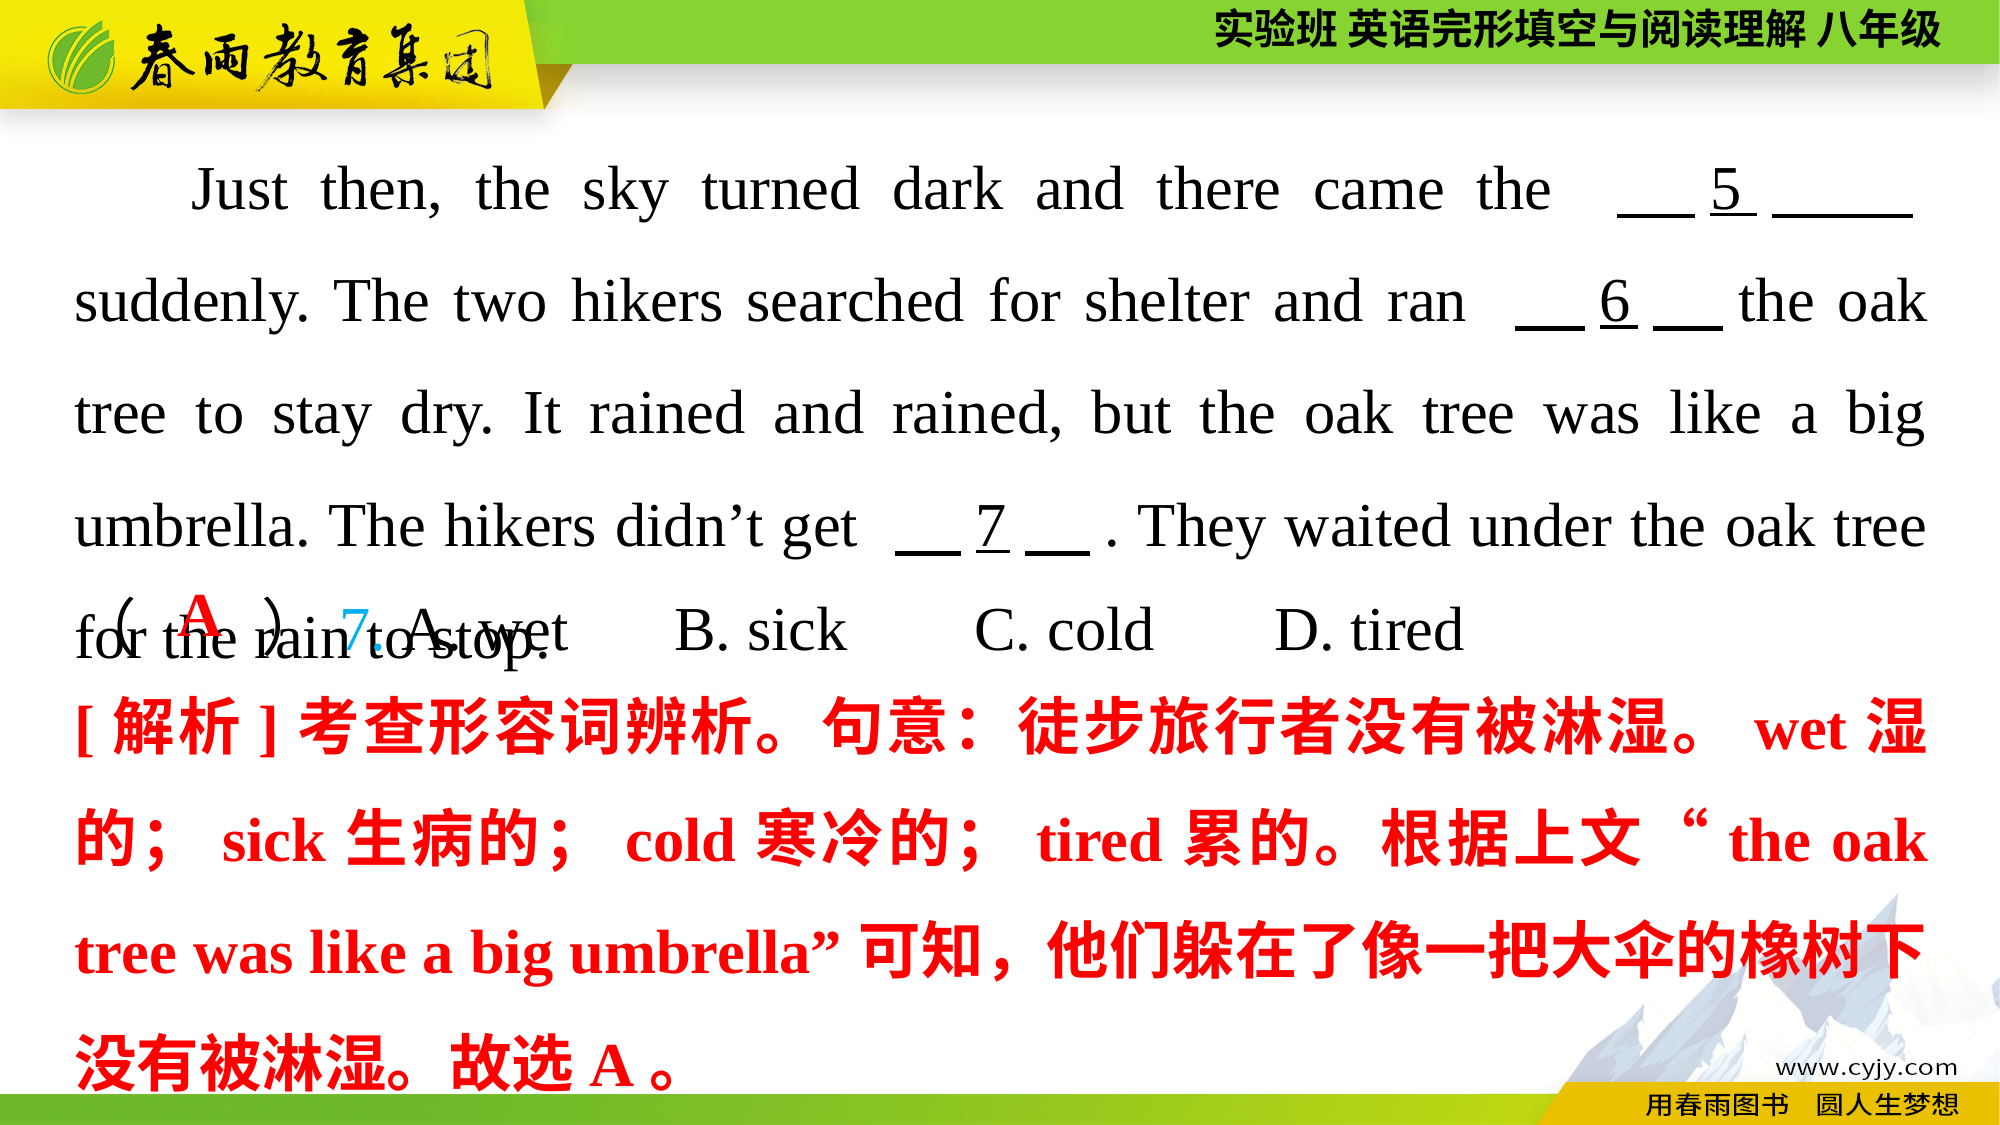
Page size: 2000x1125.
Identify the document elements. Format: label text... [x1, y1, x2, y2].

picture [0, 0, 2000, 1125]
text_box （ ）7. A. wet B. sick C. cold D. tired [59, 542, 1944, 641]
list Just then, the sky turned dark and there came the 5， suddenly. The two hikers searched for shelter and ran 6，the oak tree to stay dry. It rained and rained, but the oak tree was like a big umbrella. The hikers didn’t get 7 . They waited under the oak tree for the rain to stop. [59, 101, 1944, 542]
text_box [解析]考查形容词辨析。句意：徒步旅行者没有被淋湿。wet湿的；sick生病的；cold寒冷的；tired累的。根据上文“the oak tree was like a big umbrella”可知，他们躲在了像一把大伞的橡树下没有被淋湿。故选A。 [59, 641, 1944, 1107]
text_box A [162, 566, 238, 641]
